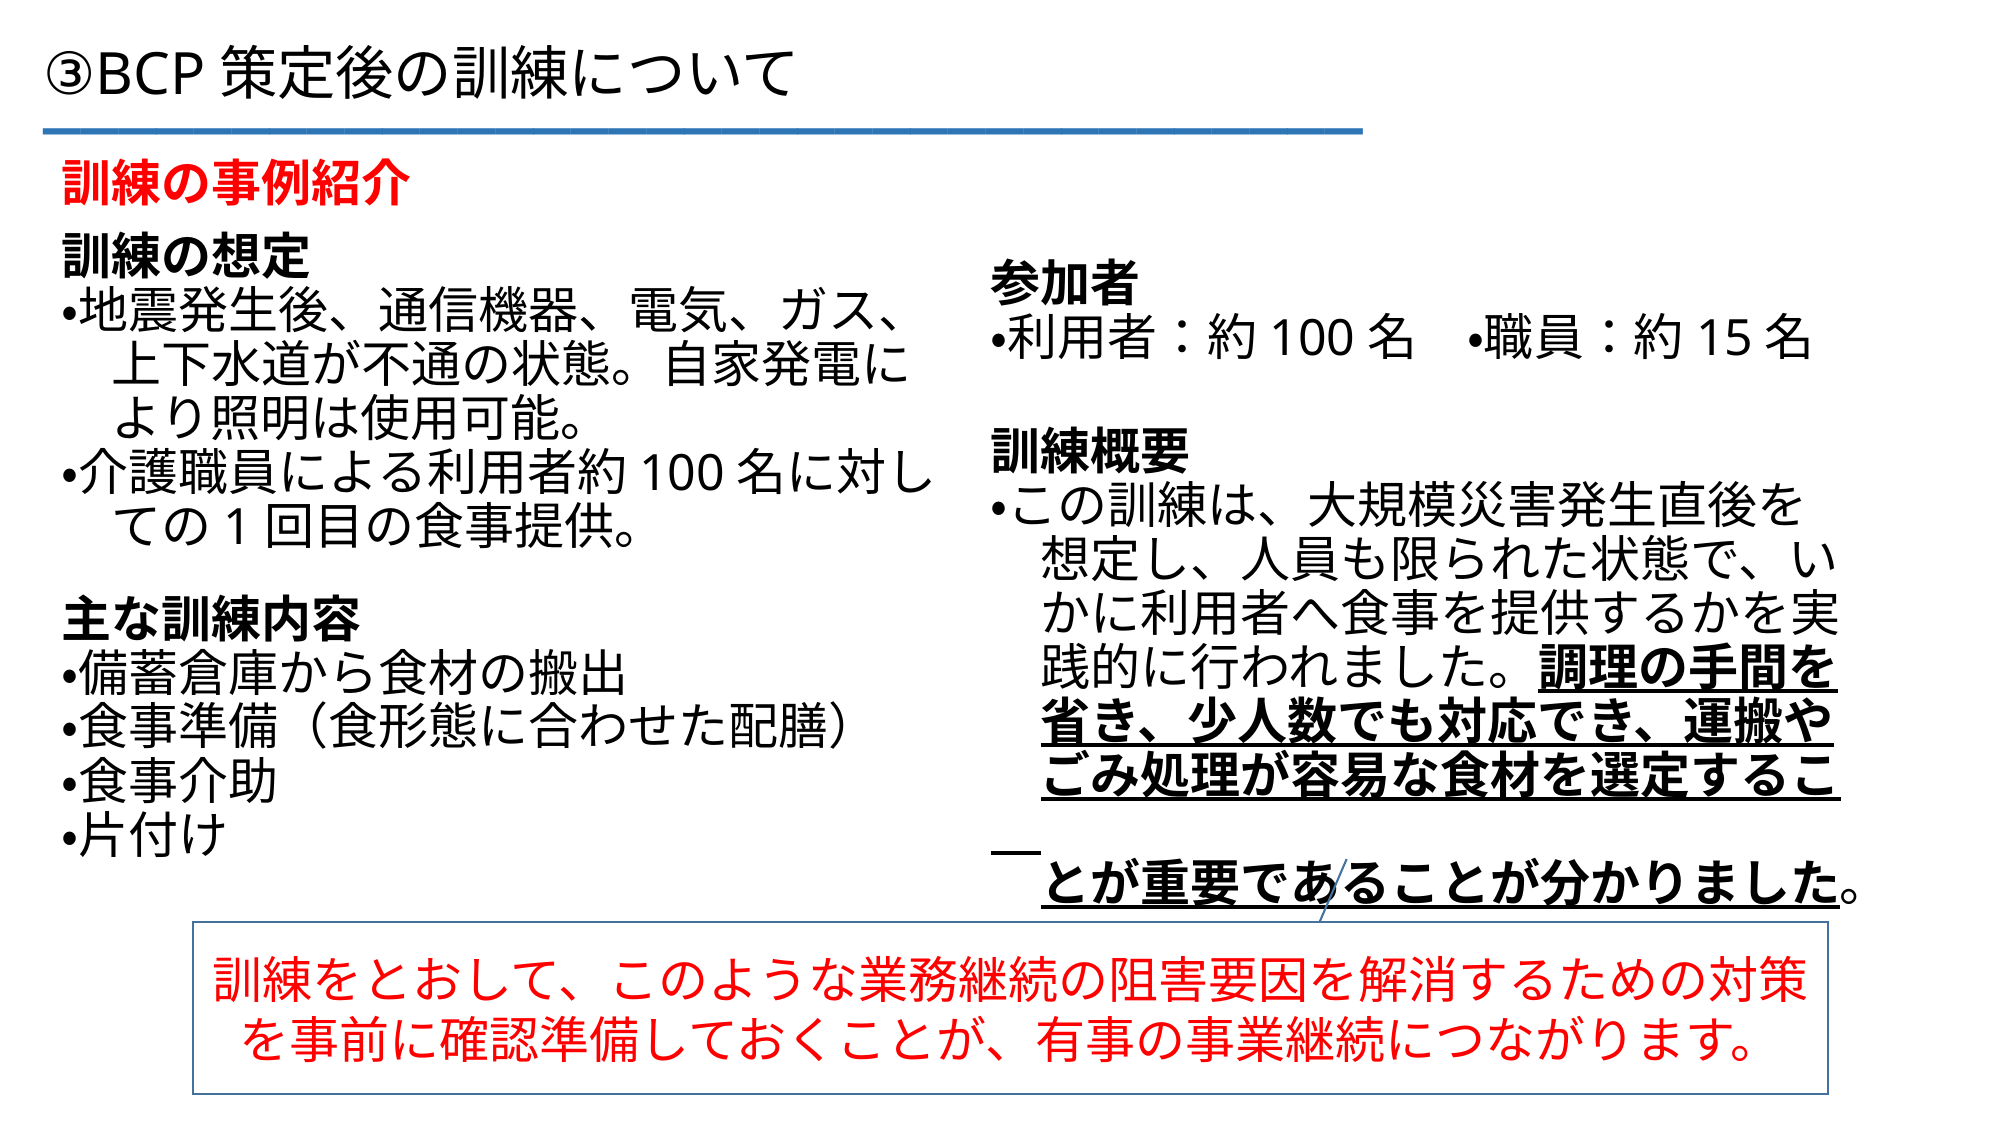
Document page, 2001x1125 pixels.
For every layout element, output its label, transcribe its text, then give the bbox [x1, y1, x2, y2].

text_box 訓練をとおして、このような業務継続の阻害要因を解消するための対策を事前に確認準備しておくことが、有事の事業継続につながります。 [192, 858, 1829, 1095]
text_box 訓練の事例紹介 [47, 150, 1942, 223]
text_box 主な訓練内容 ・備蓄倉庫から食材の搬出 ・食事準備（食形態に合わせた配膳） ・食事介助 ・片付け [47, 586, 966, 874]
text_box ③BCP策定後の訓練について [28, 36, 1923, 131]
text_box 訓練の想定 ・地震発生後、通信機器、電気、ガス、 上下水道が不通の状態。自家発電に より照明は使用可能。 ・介護職員による利用者約100名に対し ての1回目の食事提供。 [47, 223, 966, 572]
text_box 訓練概要 ・この訓練は、大規模災害発生直後を 想定し、人員も限られた状態で、い かに利用者へ食事を提供するかを実 践的に行われました。調理の手間を 省き、少人数でも対応でき、運搬や ごみ処理が容易な食材を選定するこ とが重要であることが分かりました。 [975, 418, 1861, 874]
text_box ___________________________________ [28, 17, 1960, 164]
text_box 参加者 ・利用者：約100名 ・職員：約15名 [975, 221, 1861, 404]
